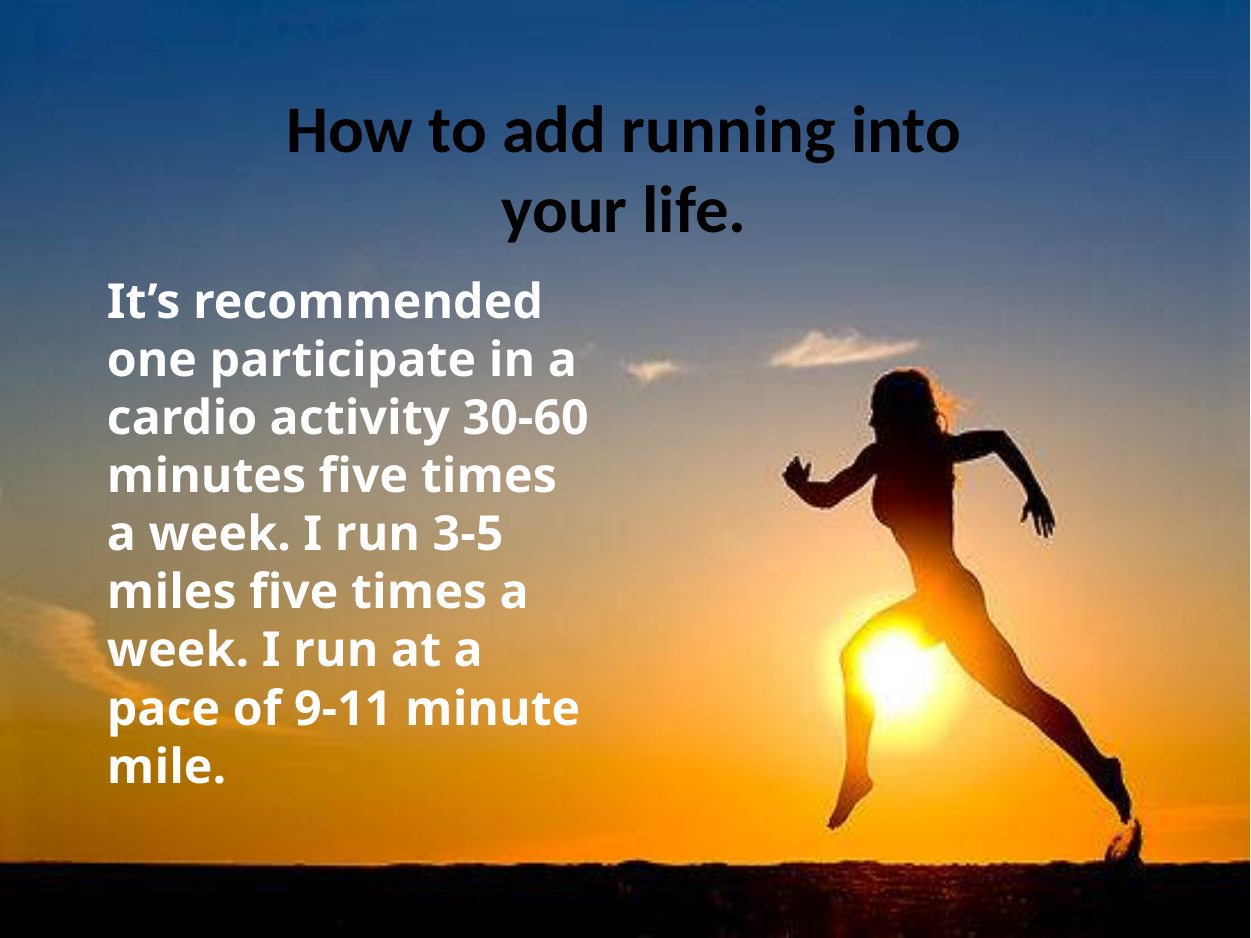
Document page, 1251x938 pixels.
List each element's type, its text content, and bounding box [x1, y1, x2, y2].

picture [0, 0, 1251, 938]
text_box How to add running into your life. [270, 78, 979, 253]
text_box It’s recommended one participate in a cardio activity 30-60 minutes five times a week. I run 3-5 miles five times a week. I run at a pace of 9-11 minute mile. [92, 262, 613, 846]
